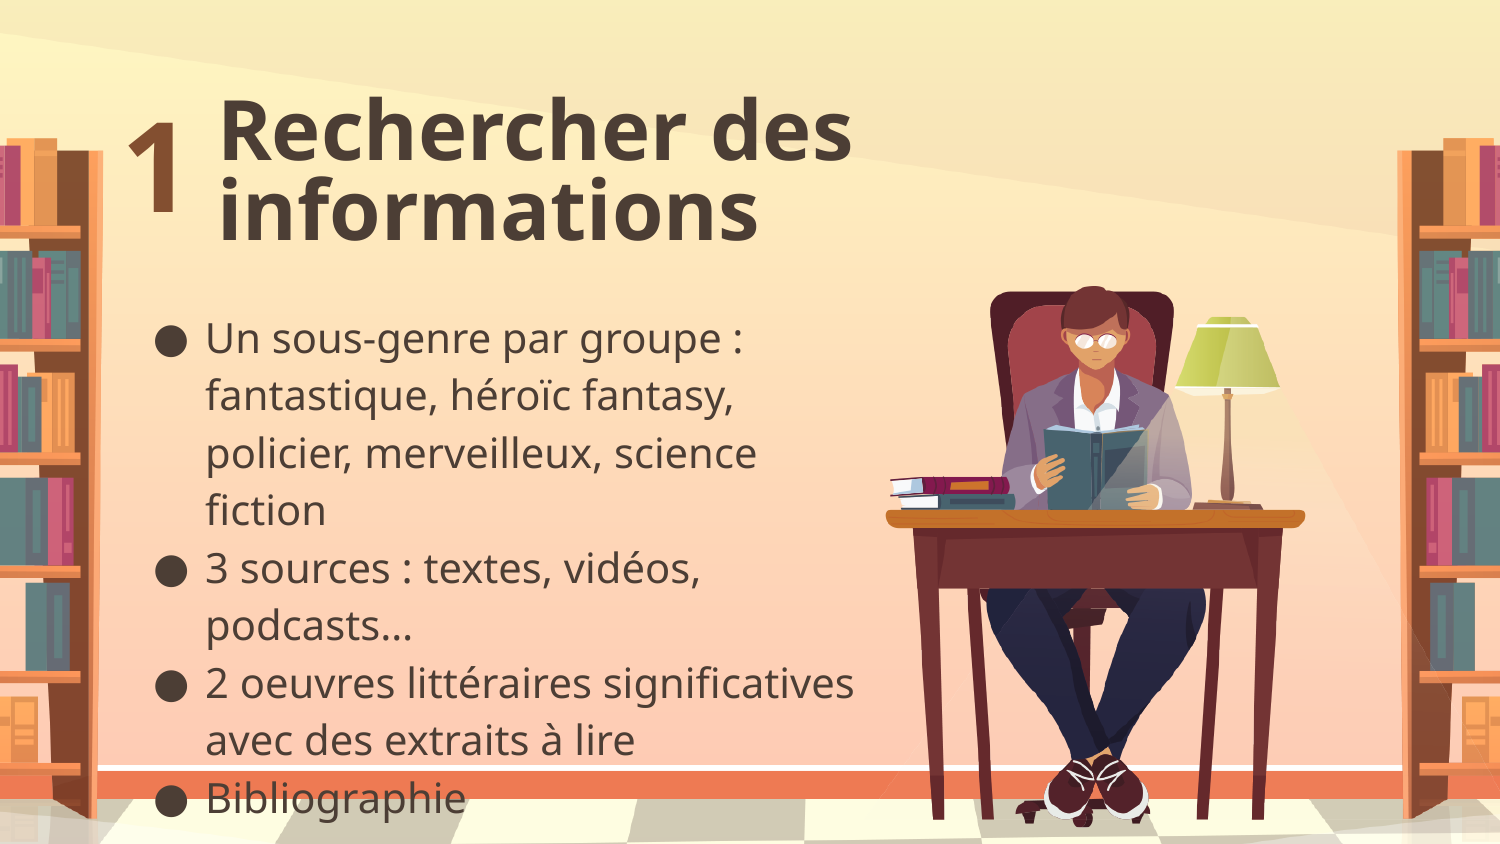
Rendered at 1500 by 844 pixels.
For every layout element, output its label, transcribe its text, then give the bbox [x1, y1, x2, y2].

subtitle Un sous-genre par groupe : fantastique, héroïc fantasy, policier, merveilleux, science fiction 3 sources : textes, vidéos, podcasts… 2 oeuvres littéraires significatives avec des extraits à lire Bibliographie [115, 288, 848, 772]
title 1 [63, 100, 251, 224]
picture [0, 0, 1500, 844]
title Rechercher des informations [202, 64, 1327, 288]
